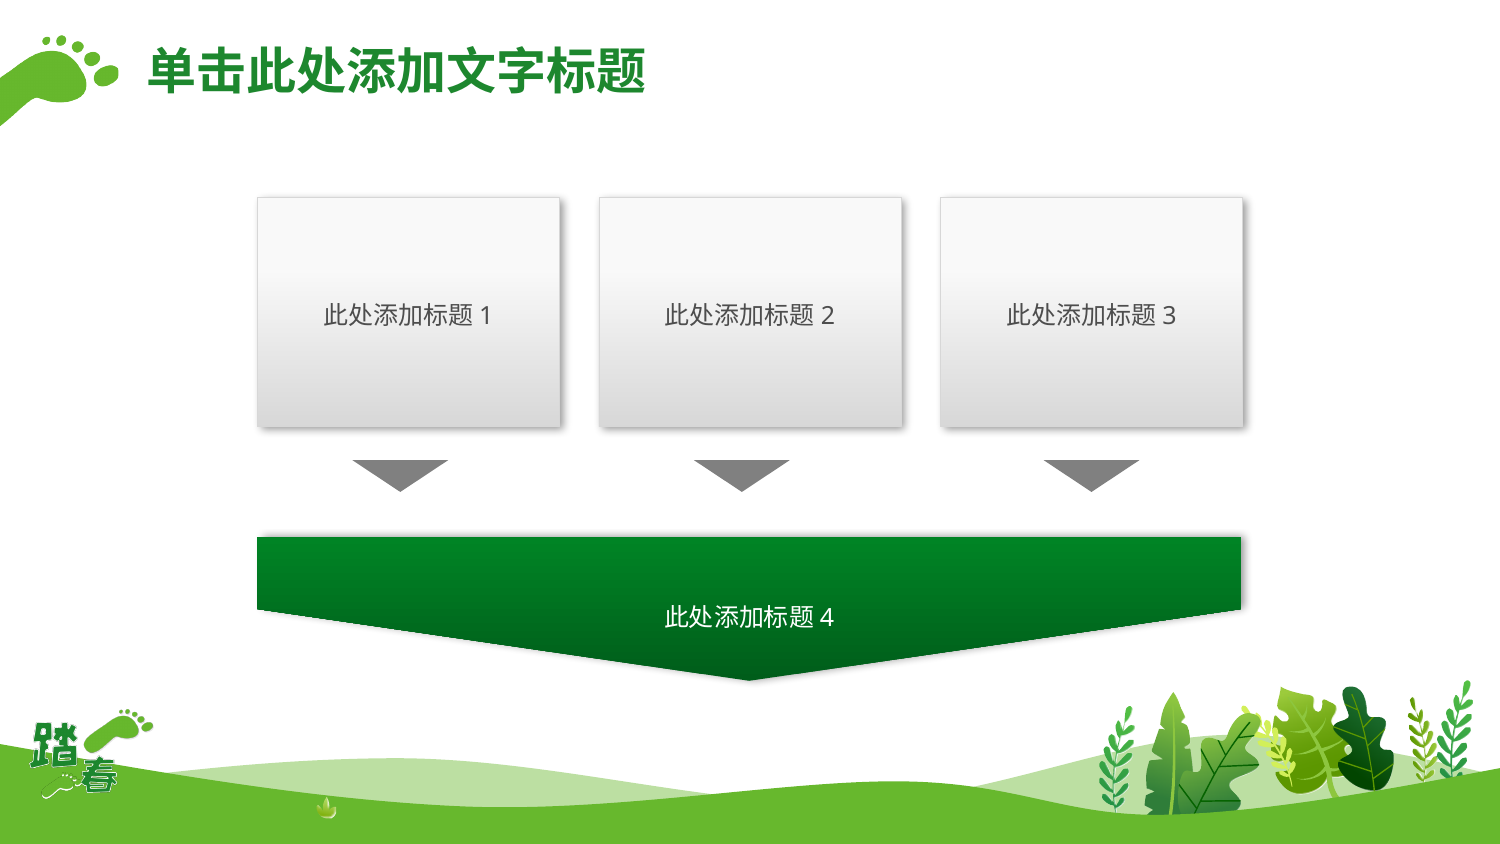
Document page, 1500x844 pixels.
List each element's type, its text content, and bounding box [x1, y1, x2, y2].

text_box [352, 460, 449, 492]
text_box 此处添加标题2 [598, 197, 901, 427]
text_box [1043, 460, 1140, 492]
text_box [693, 460, 790, 492]
text_box 此处添加标题4 [257, 537, 1241, 681]
text_box 此处添加标题3 [940, 197, 1243, 427]
text_box 单击此处添加文字标题 [131, 31, 662, 107]
text_box 此处添加标题1 [257, 197, 560, 427]
picture [0, 35, 119, 135]
picture [29, 709, 154, 799]
